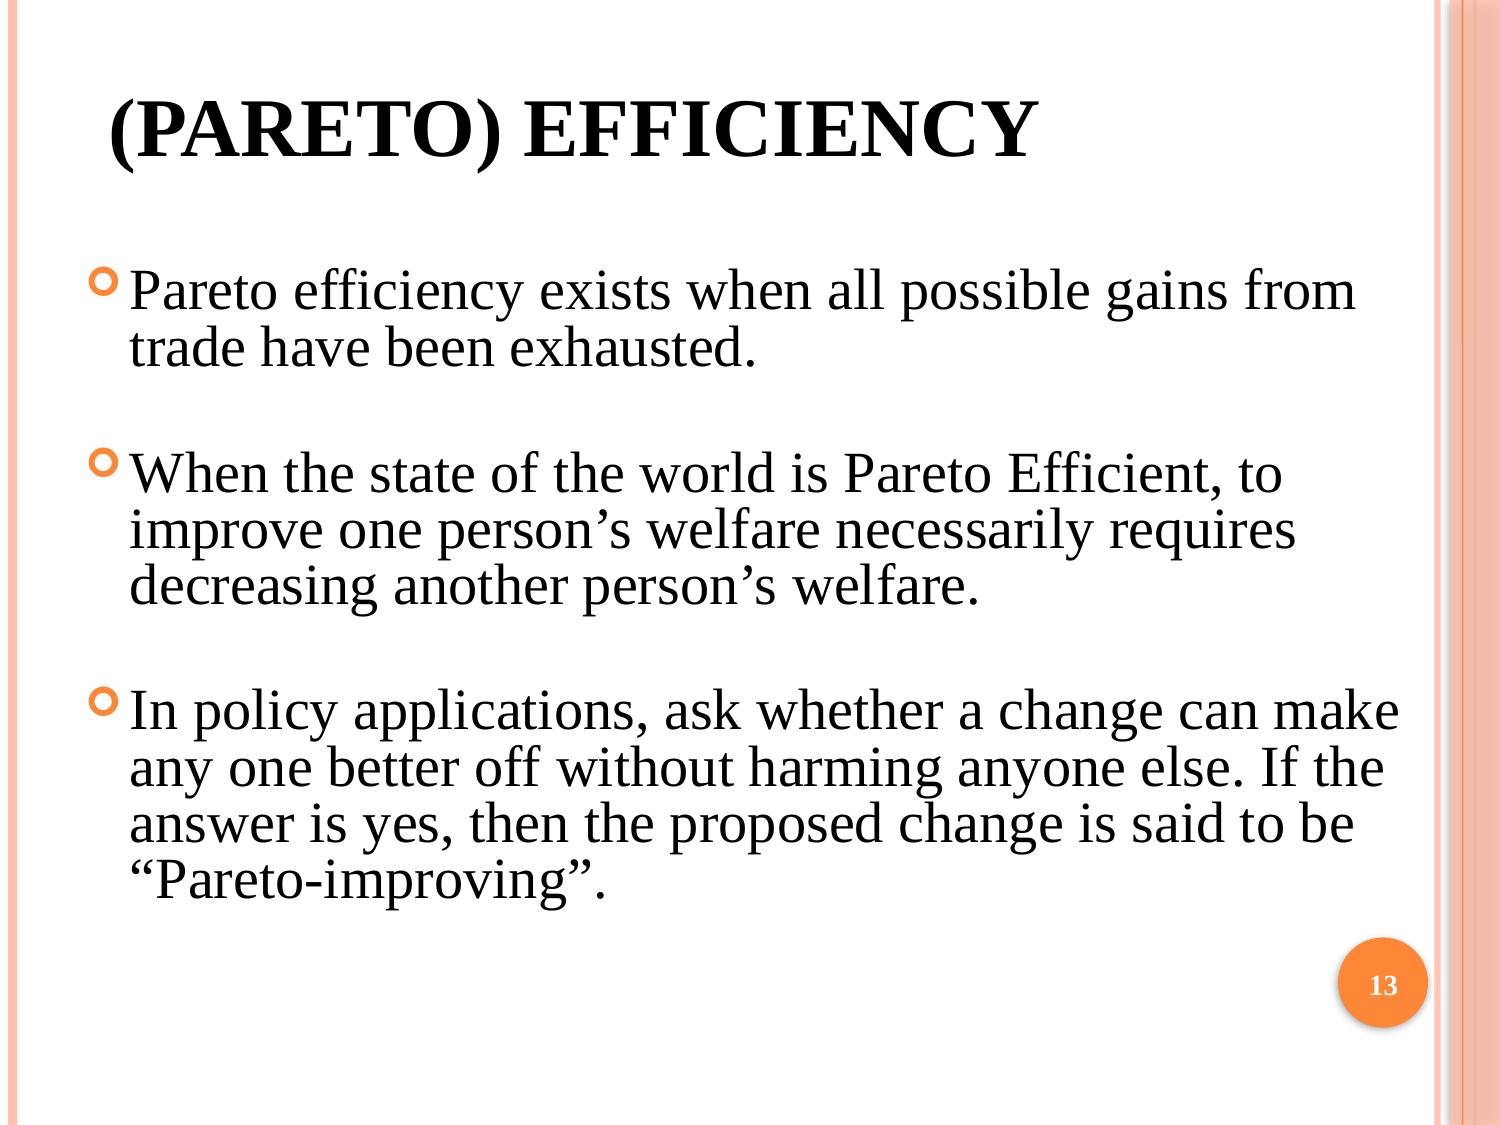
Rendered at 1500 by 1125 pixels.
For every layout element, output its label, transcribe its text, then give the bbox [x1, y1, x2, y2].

title (Pareto) Efficiency [93, 46, 1362, 200]
slide_number 13 [1333, 940, 1434, 1026]
list Pareto efficiency exists when all possible gains from trade have been exhausted. When the state of the world is Pareto Efficient, to improve one person’s welfare necessarily requires decreasing another person’s welfare. In policy applications, ask whether a change can make any one better off without harming anyone else. If the answer is yes, then the proposed change is said to be “Pareto-improving”. [70, 257, 1421, 1009]
